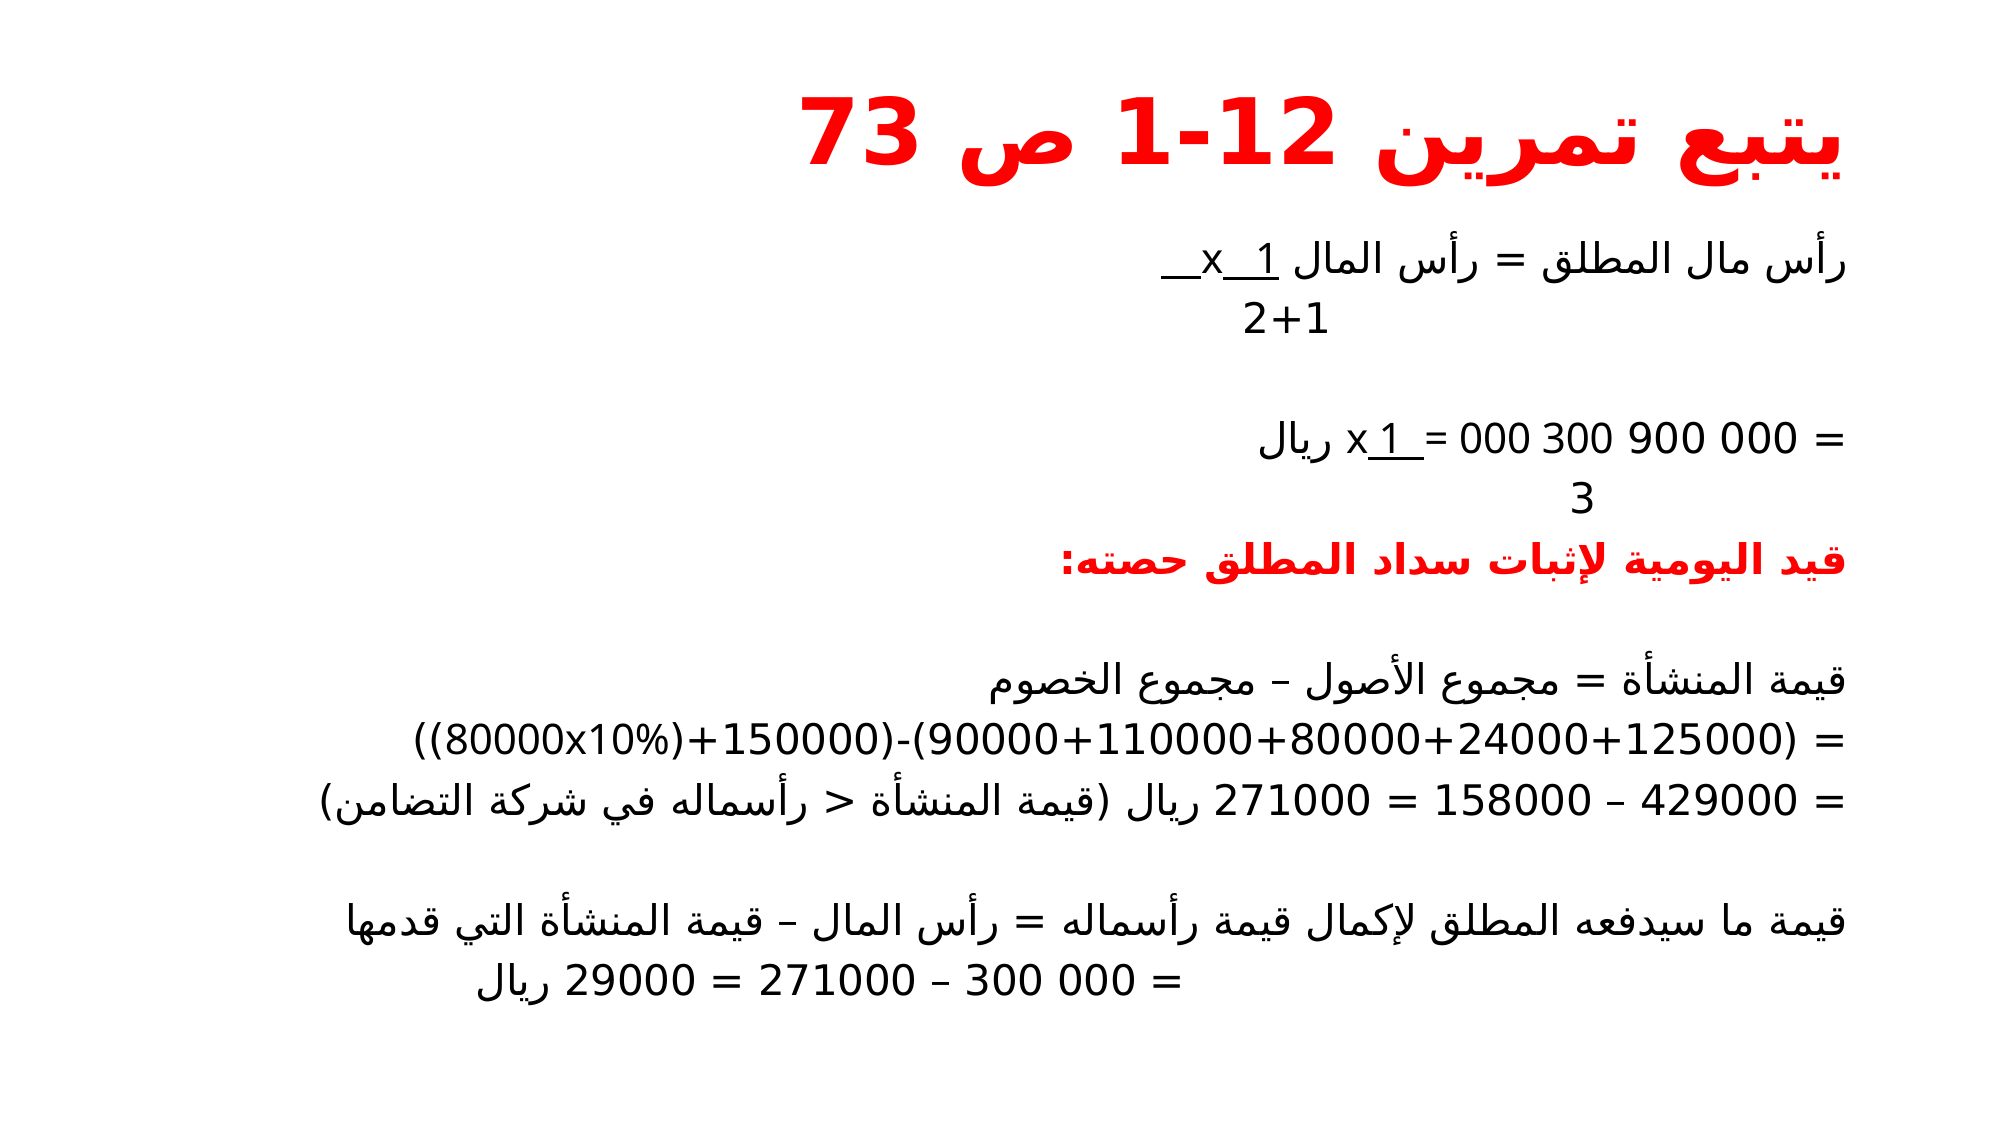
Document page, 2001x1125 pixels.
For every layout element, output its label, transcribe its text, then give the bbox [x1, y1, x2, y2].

title يتبع تمرين 12-1 ص 73 [137, 59, 1863, 211]
list رأس مال المطلق = رأس المال x 1 . 2+1 = 000 900 x 1 = 000 300 ريال 3 قيد اليومية لإثبات سداد المطلق حصته: قيمة المنشأة = مجموع الأصول – مجموع الخصوم = (90000+110000+80000+24000+125000)-(150000+(80000x10%)) = 429000 – 158000 = 271000 ريال (قيمة المنشأة < رأسماله في شركة التضامن) قيمة ما سيدفعه المطلق لإكمال قيمة رأسماله = رأس المال – قيمة المنشأة التي قدمها = 000 300 – 271000 = 29000 ريال [137, 229, 1863, 1014]
